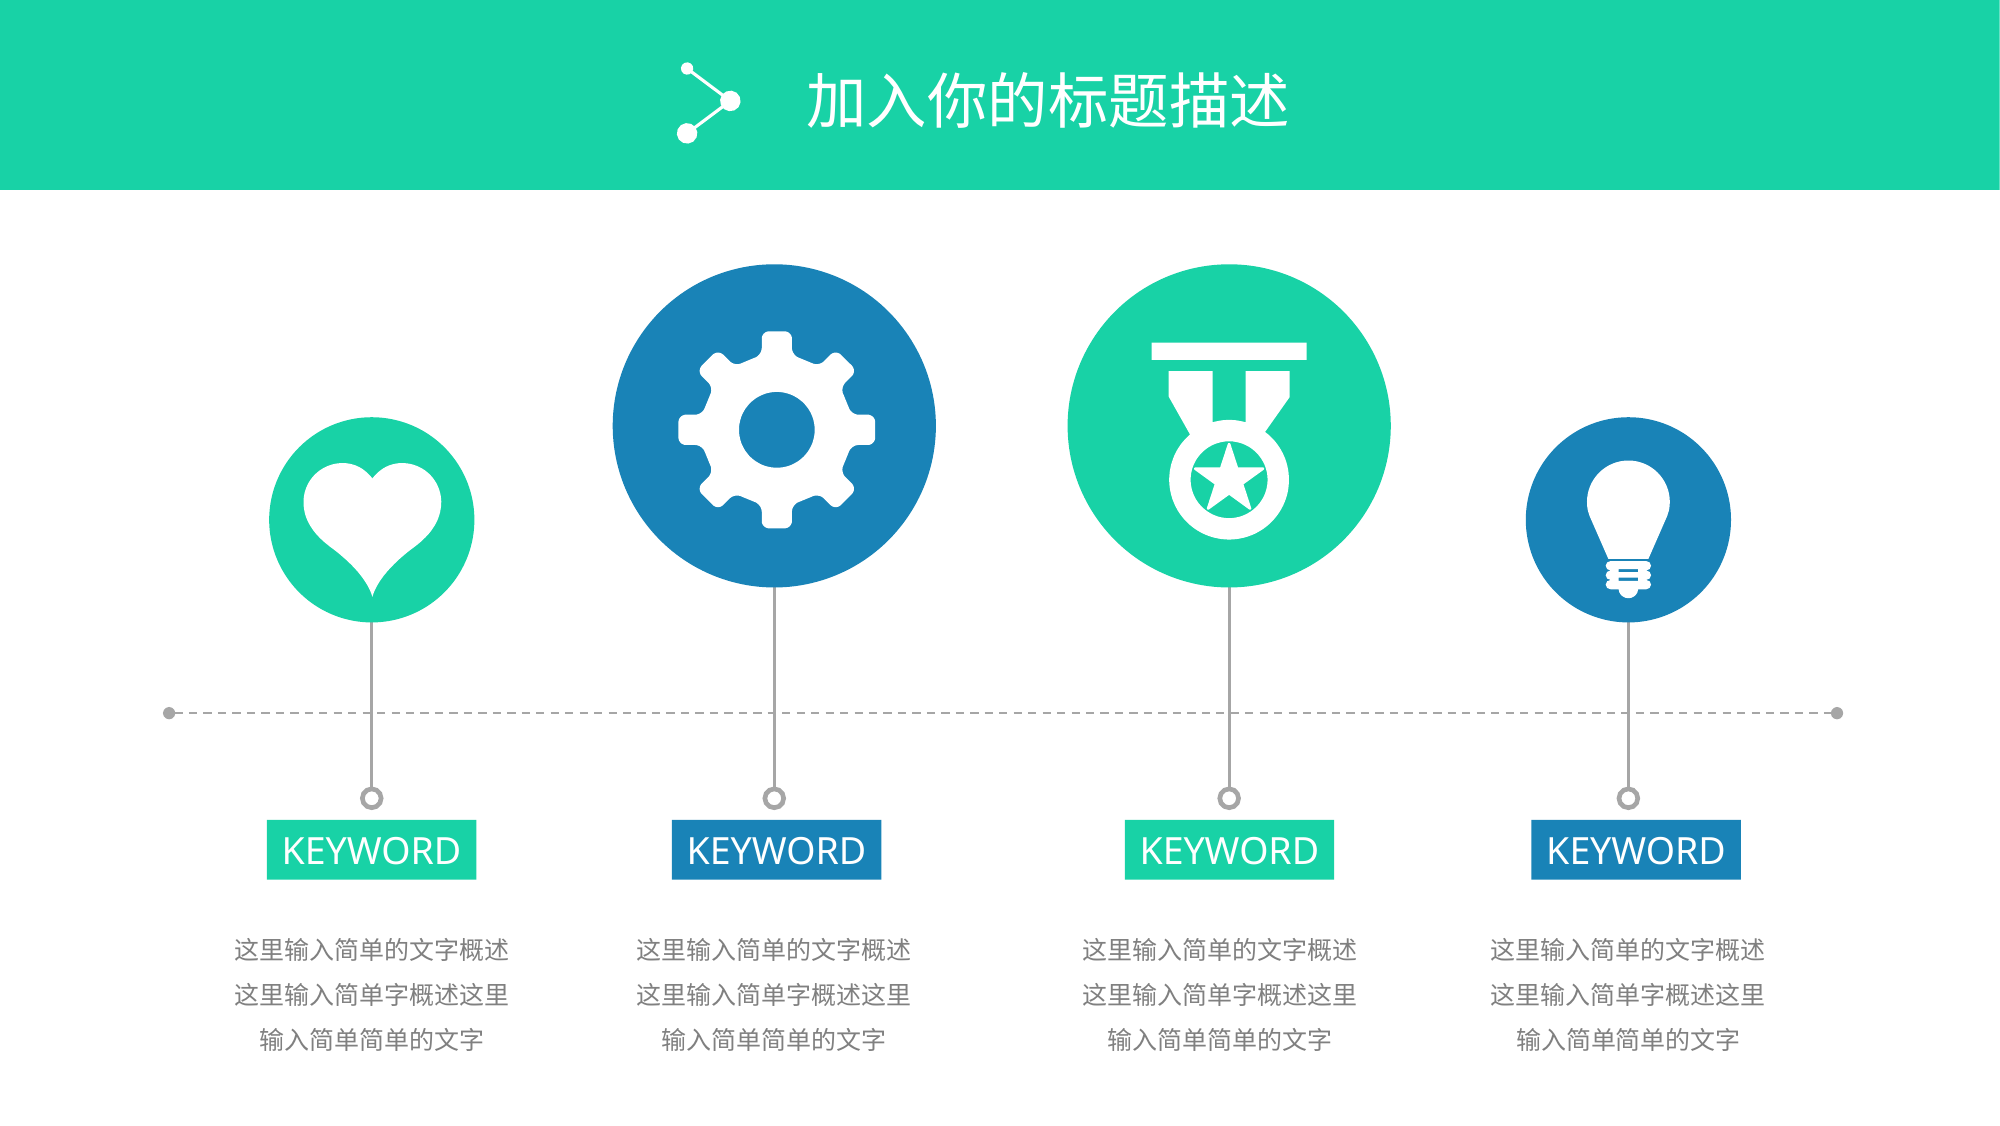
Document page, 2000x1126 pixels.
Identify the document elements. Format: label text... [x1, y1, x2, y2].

text_box KEYWORD [266, 819, 477, 880]
text_box KEYWORD [1124, 819, 1335, 880]
text_box [303, 463, 442, 597]
text_box [1218, 787, 1240, 809]
text_box 这里输入简单的文字概述这里输入简单字概述这里输入简单简单的文字 [1464, 912, 1793, 1062]
text_box 这里输入简单的文字概述这里输入简单字概述这里输入简单简单的文字 [609, 912, 939, 1062]
text_box [361, 787, 383, 809]
text_box [1524, 416, 1733, 624]
text_box [1168, 371, 1290, 540]
text_box [1151, 342, 1307, 360]
text_box [678, 331, 876, 529]
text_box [0, 0, 2000, 190]
text_box [268, 416, 476, 624]
text_box [1585, 459, 1671, 600]
text_box KEYWORD [671, 819, 882, 880]
text_box 这里输入简单的文字概述这里输入简单字概述这里输入简单简单的文字 [1055, 912, 1385, 1062]
text_box [763, 787, 785, 809]
text_box 这里输入简单的文字概述这里输入简单字概述这里输入简单简单的文字 [207, 912, 537, 1062]
text_box [1617, 787, 1639, 809]
text_box [611, 263, 937, 589]
text_box KEYWORD [1531, 819, 1741, 880]
text_box [1066, 263, 1392, 589]
